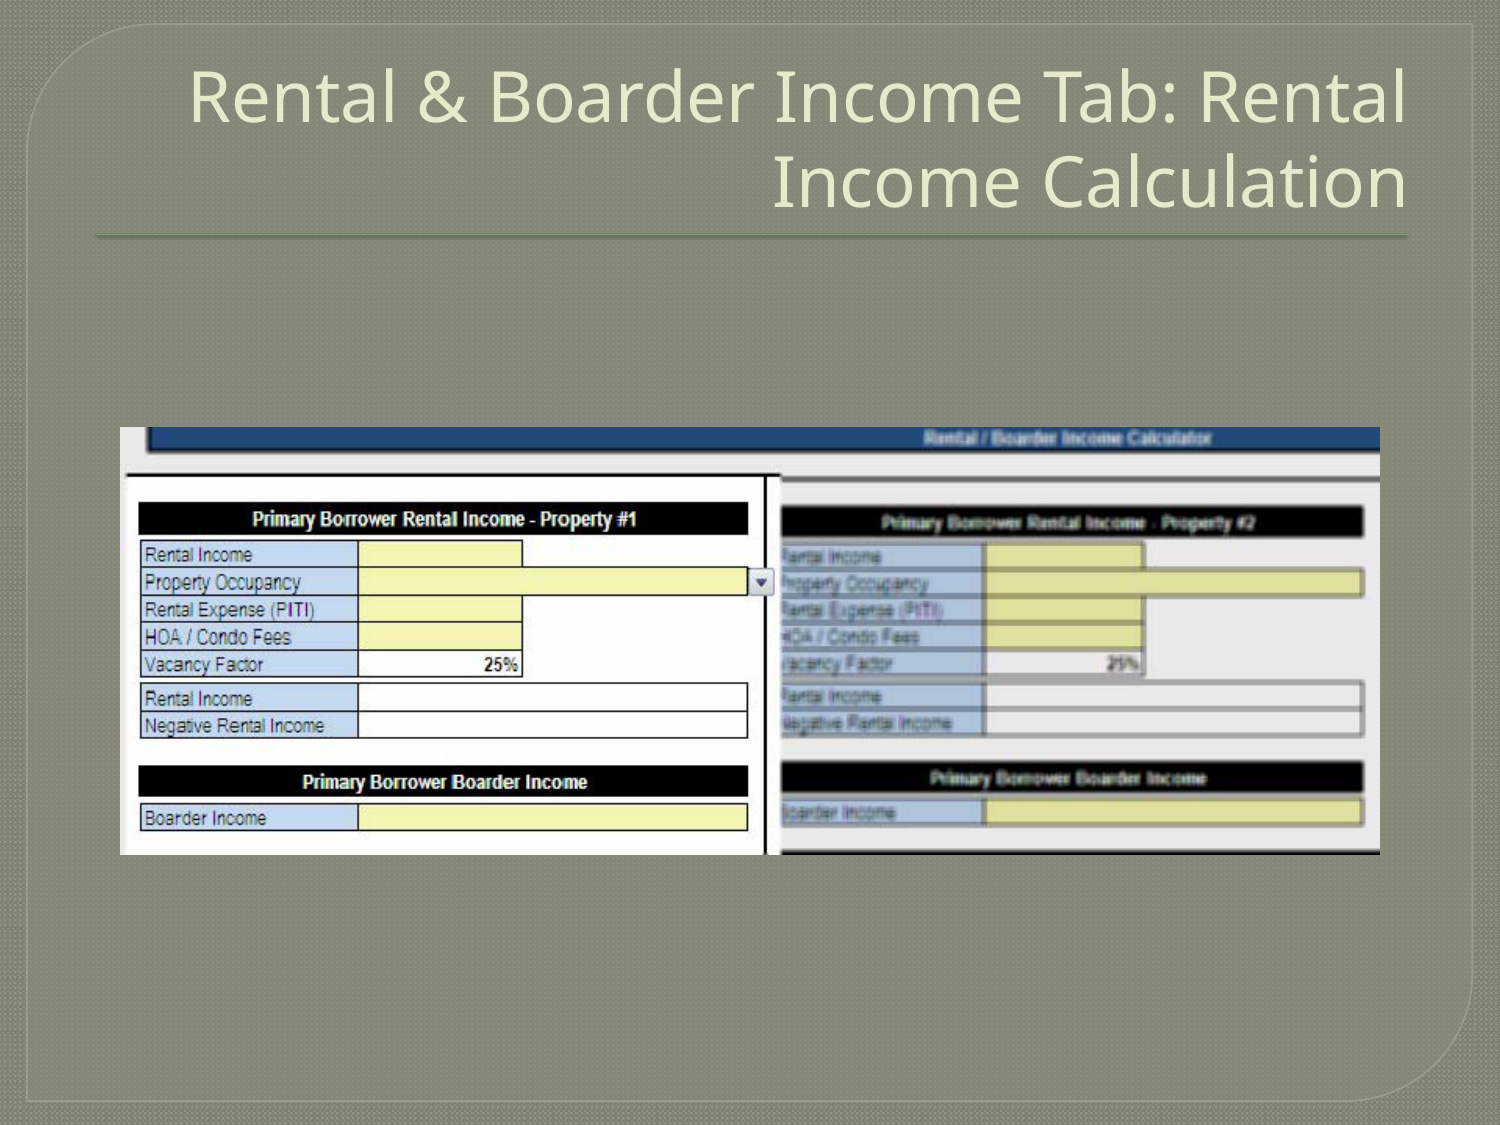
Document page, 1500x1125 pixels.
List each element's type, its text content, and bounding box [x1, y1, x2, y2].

title Rental & Boarder Income Tab: Rental Income Calculation [75, 41, 1425, 230]
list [120, 427, 1380, 855]
